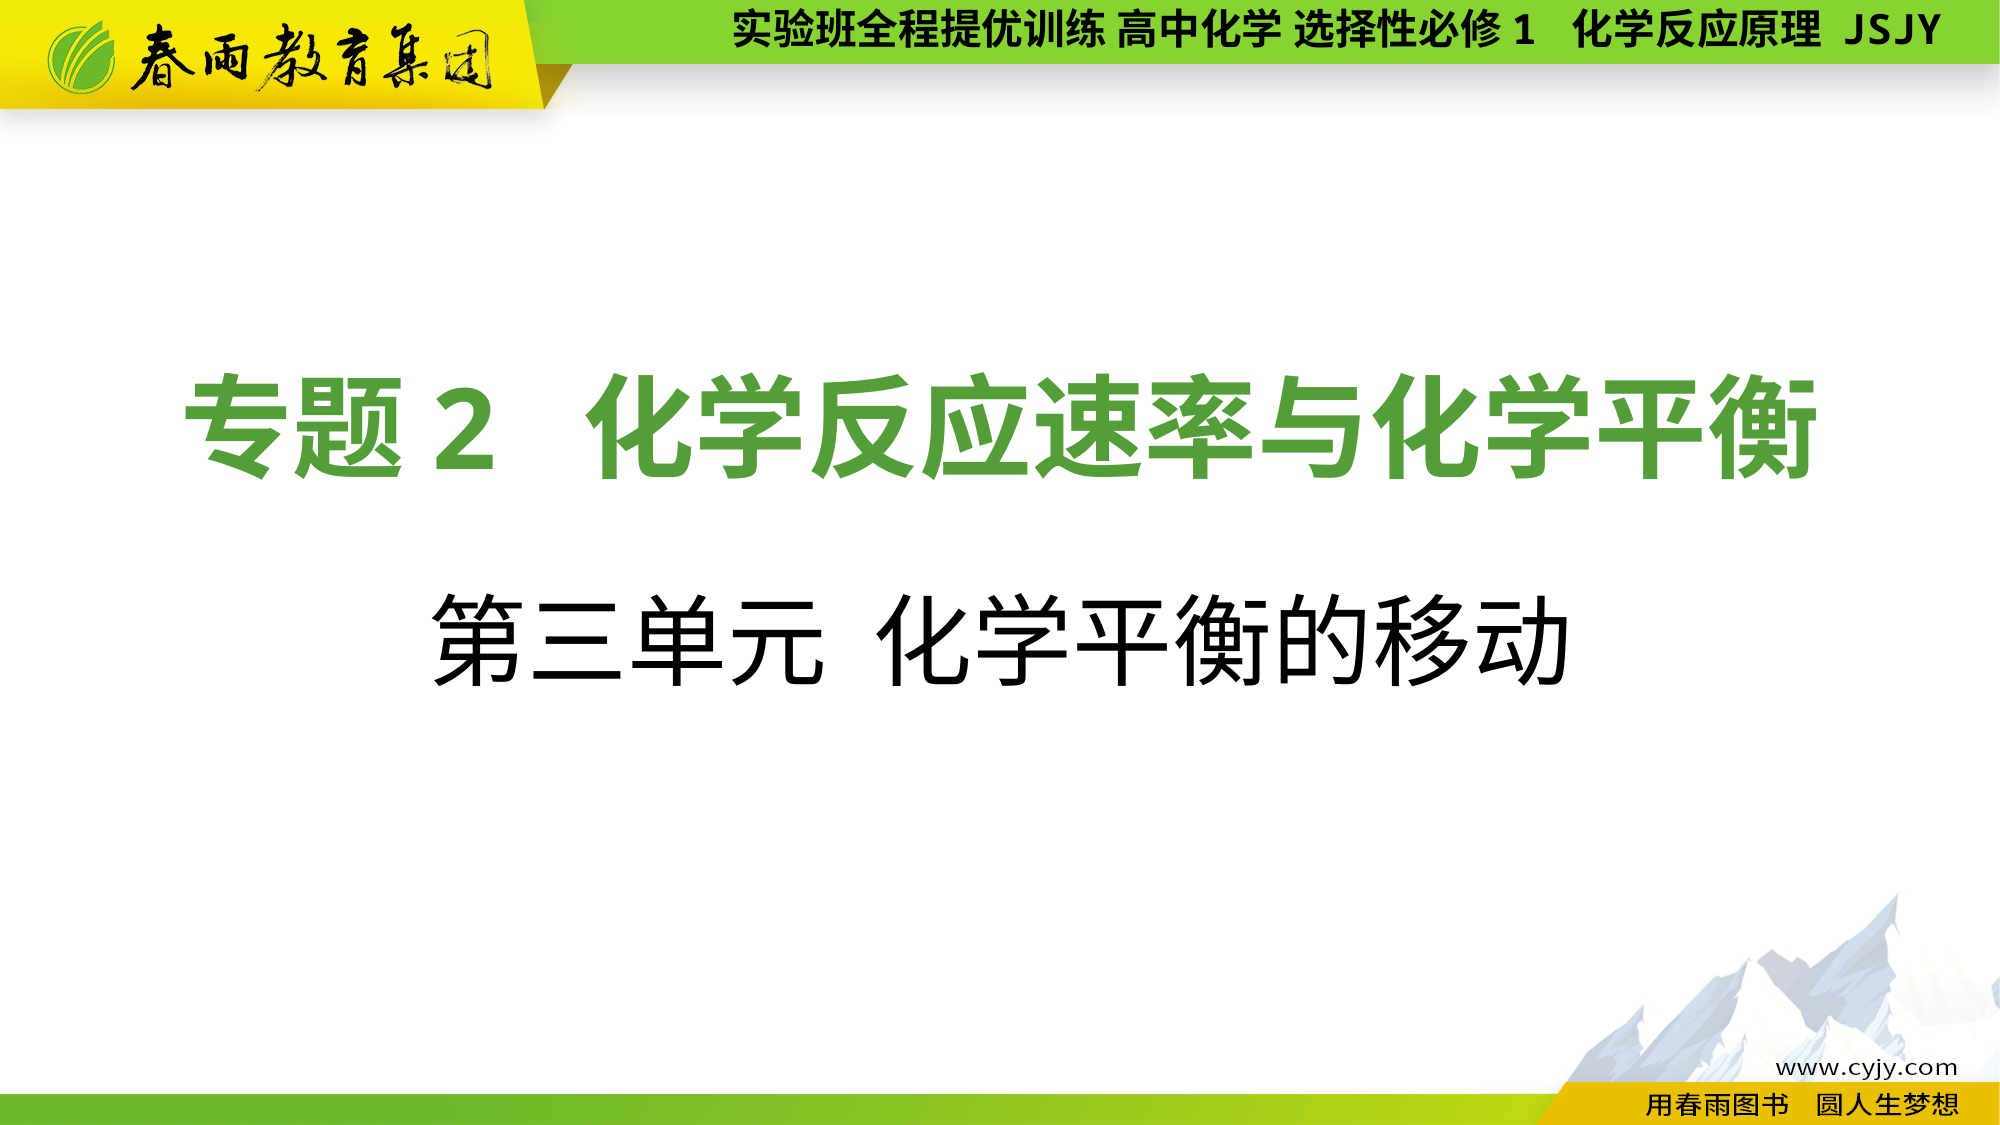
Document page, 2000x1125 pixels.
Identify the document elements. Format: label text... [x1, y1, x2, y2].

picture [0, 0, 2000, 1125]
text_box 第三单元 化学平衡的移动 [54, 511, 1946, 706]
text_box 专题2 化学反应速率与化学平衡 [54, 282, 1946, 500]
